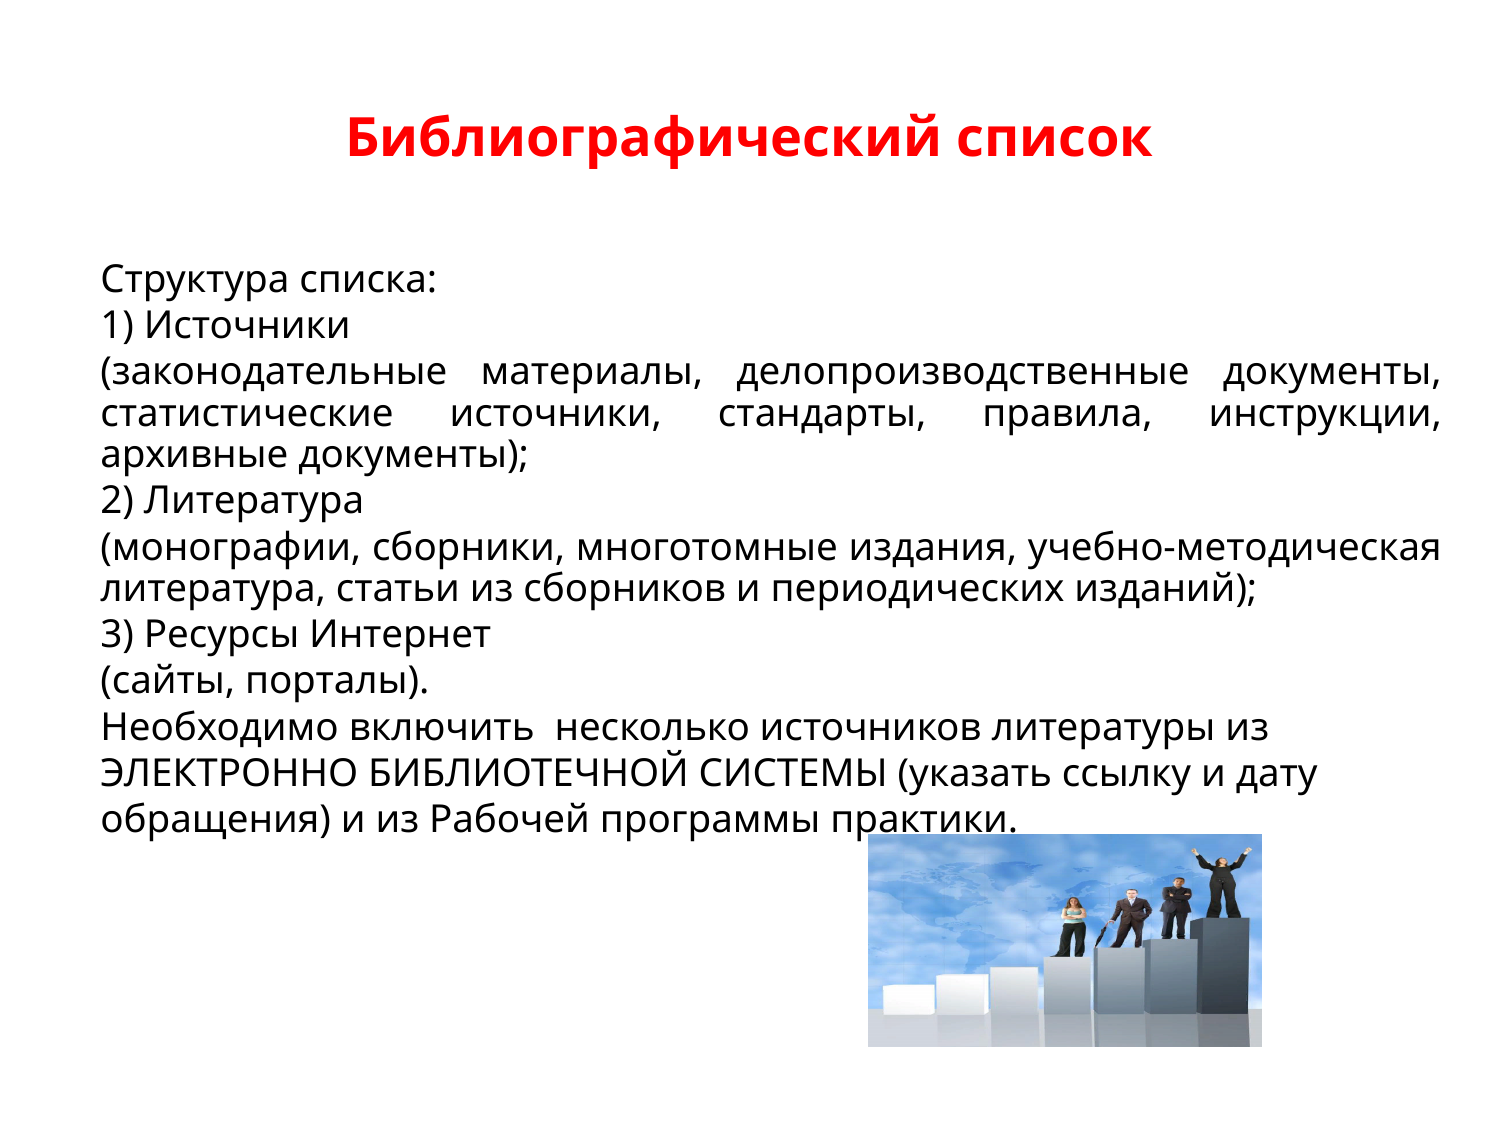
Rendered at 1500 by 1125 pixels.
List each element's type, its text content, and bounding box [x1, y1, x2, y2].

list Структура списка: 1) Источники (законодательные материалы, делопроизводственные документы, статистические источники, стандарты, правила, инструкции, архивные документы); 2) Литература (монографии, сборники, многотомные издания, учебно-методическая литература, статьи из сборников и периодических изданий); 3) Ресурсы Интернет (сайты, порталы). Необходимо включить несколько источников литературы из ЭЛЕКТРОННО БИБЛИОТЕЧНОЙ СИСТЕМЫ (указать ссылку и дату обращения) и из Рабочей программы практики. [100, 231, 1442, 894]
picture [868, 834, 1262, 1047]
title Библиографический список [75, 45, 1425, 232]
